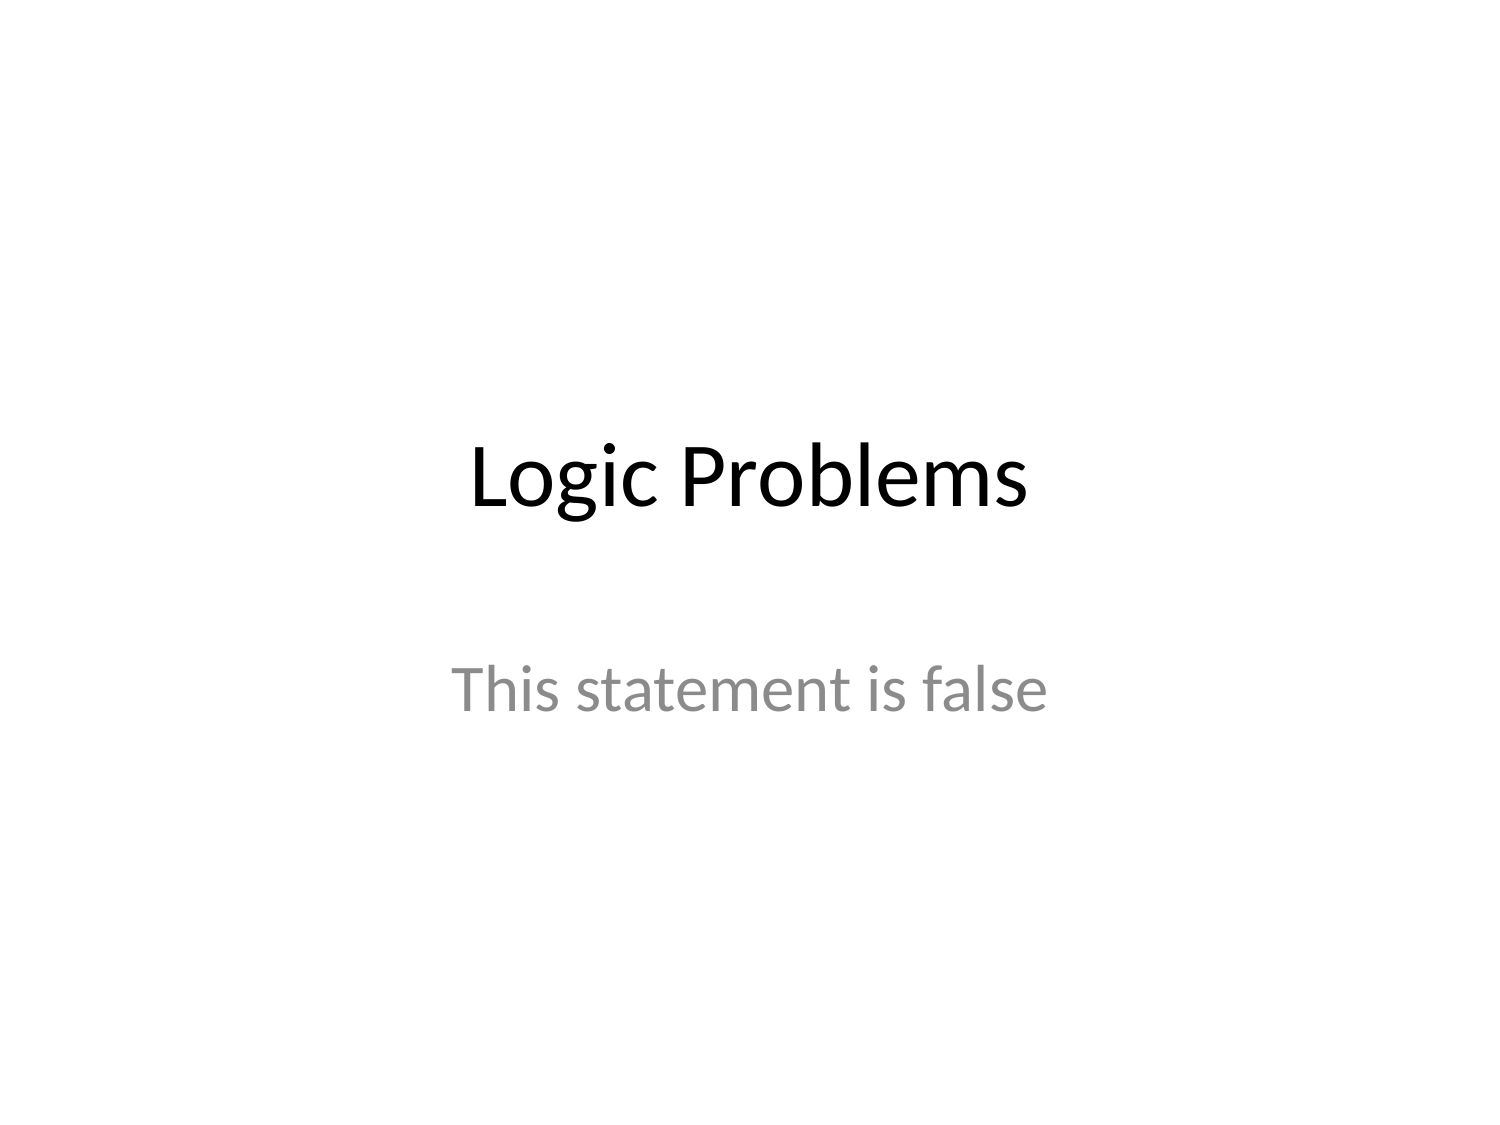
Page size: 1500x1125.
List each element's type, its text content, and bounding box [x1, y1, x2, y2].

subtitle This statement is false [225, 637, 1275, 925]
title Logic Problems [112, 349, 1388, 591]
